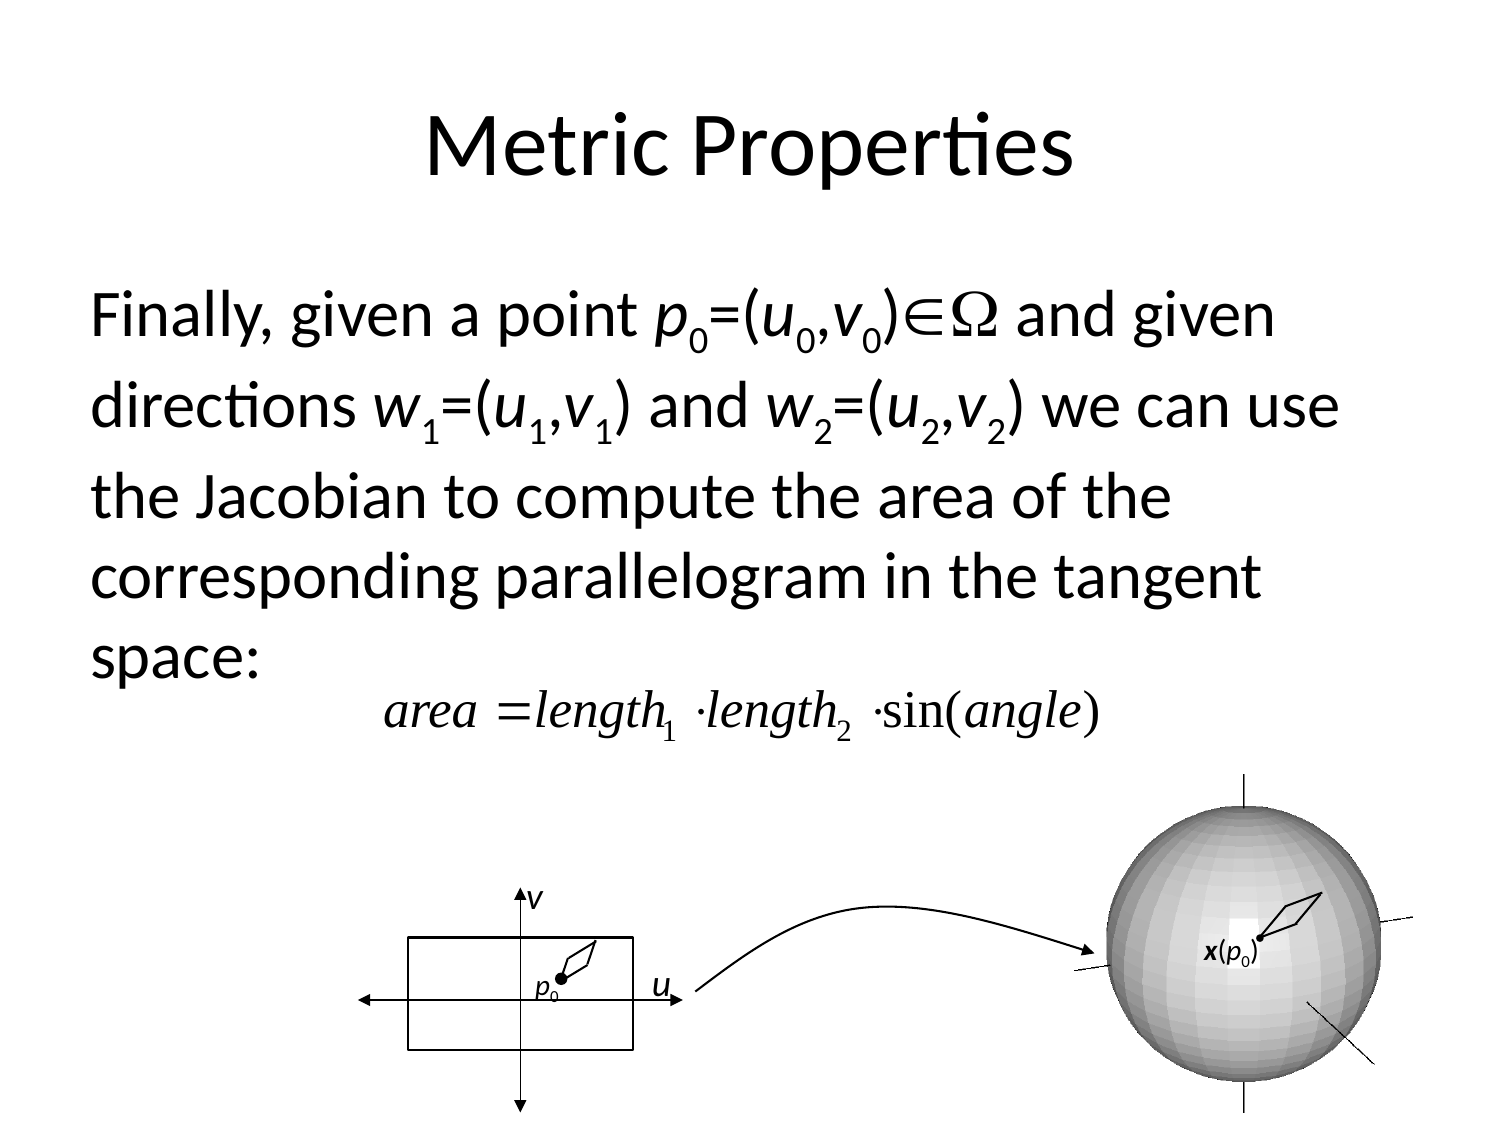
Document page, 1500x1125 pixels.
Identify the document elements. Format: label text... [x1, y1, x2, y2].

text_box [406, 935, 515, 999]
picture [1074, 774, 1413, 1113]
text_box [406, 1009, 515, 1052]
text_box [406, 1001, 520, 1052]
text_box [524, 935, 635, 999]
text_box u [637, 951, 687, 1012]
text_box [524, 1009, 635, 1052]
title Metric Properties [75, 45, 1425, 233]
text_box p0 [524, 958, 574, 999]
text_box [568, 941, 597, 959]
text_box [552, 963, 576, 977]
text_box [1259, 923, 1298, 938]
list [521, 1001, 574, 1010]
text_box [1254, 915, 1292, 927]
text_box v [511, 864, 558, 925]
list Finally, given a point p0=(u0,v0) and given directions w1=(u1,v1) and w2=(u2,v2) we can use the Jacobian to compute the area of the corresponding parallelogram in the tangent space: [75, 262, 1425, 1125]
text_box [1284, 892, 1323, 907]
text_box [577, 968, 588, 982]
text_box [374, 674, 1109, 751]
text_box p0 [524, 1009, 574, 1014]
text_box [694, 905, 1069, 993]
